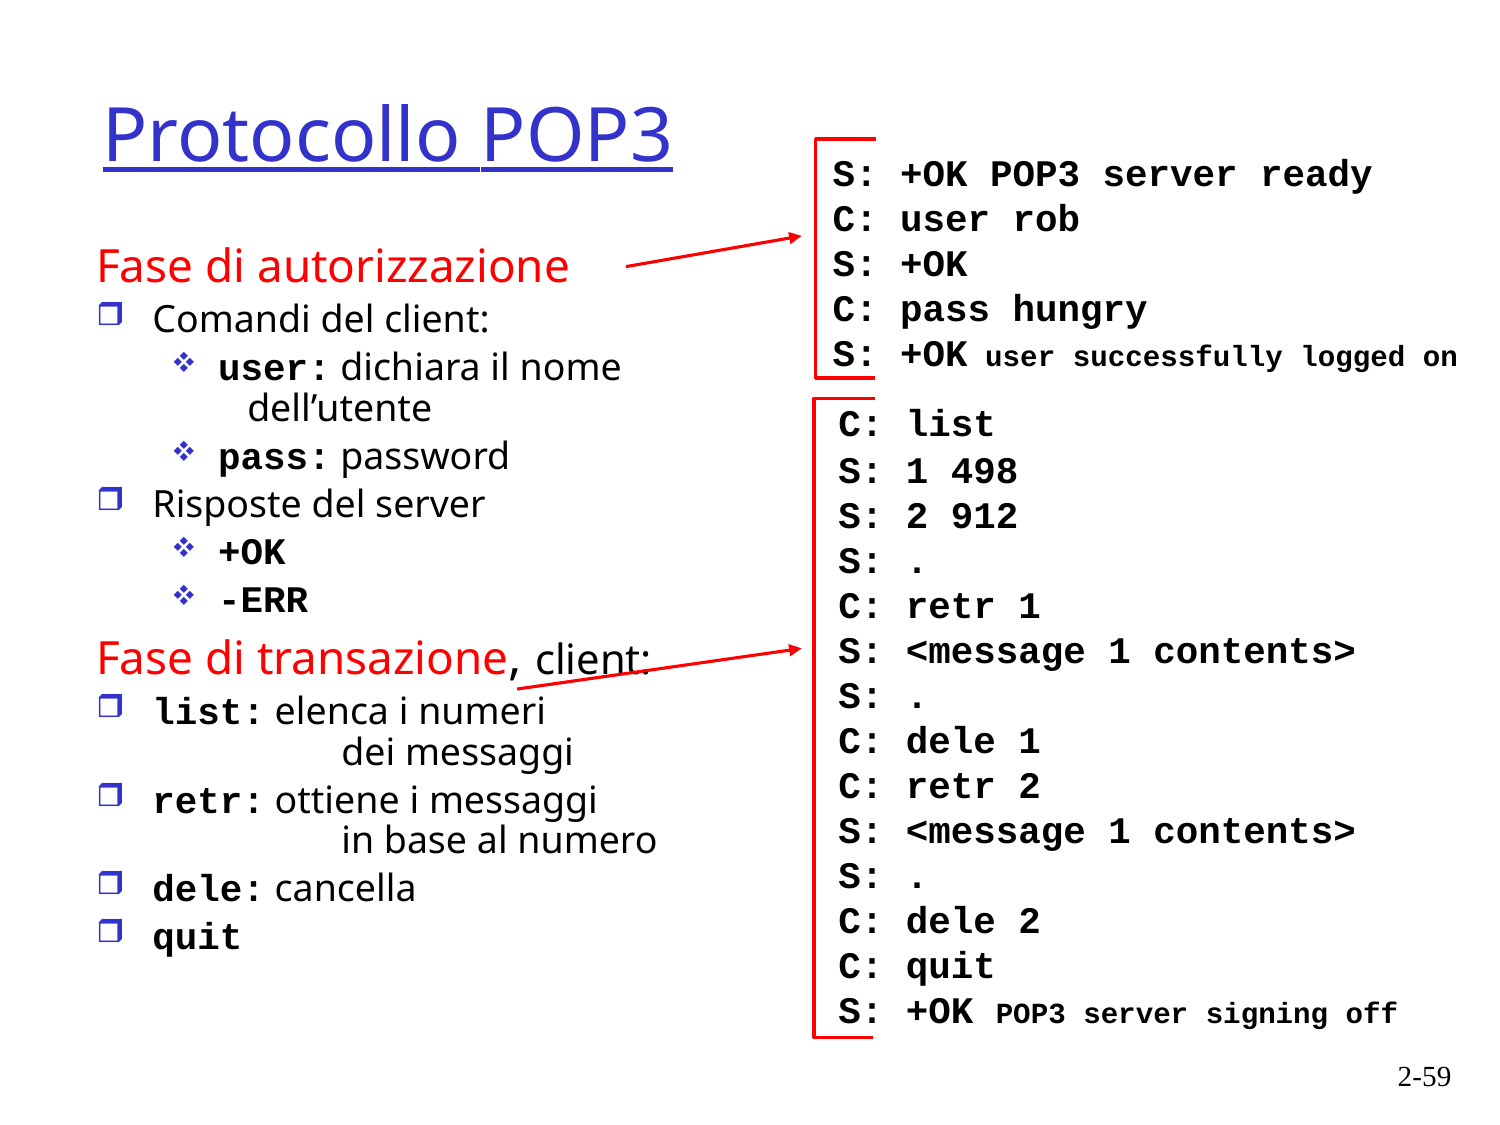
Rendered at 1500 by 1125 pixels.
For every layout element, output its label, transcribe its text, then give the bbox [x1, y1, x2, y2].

slide_number 2-59 [1362, 1049, 1467, 1125]
text_box [625, 231, 802, 267]
text_box C: list S: 1 498 S: 2 912 S: . C: retr 1 S: <message 1 contents> S: . C: dele 1 C: retr 2 S: <message 1 contents> S: . C: dele 2 C: quit S: +OK POP3 server signing off [711, 378, 1414, 1039]
text_box S: +OK POP3 server ready C: user rob S: +OK C: pass hungry S: +OK user successfully logged on [817, 96, 1473, 382]
text_box [814, 398, 875, 1038]
text_box [815, 139, 877, 379]
text_box [517, 644, 802, 690]
title Protocollo POP3 [87, 37, 1363, 226]
list Fase di autorizzazione Comandi del client: user: dichiara il nome dell’utente pass: password Risposte del server +OK -ERR Fase di transazione, client: list: elenca i numeri dei messaggi retr: ottiene i messaggi in base al numero dele: cancella quit [80, 235, 734, 999]
